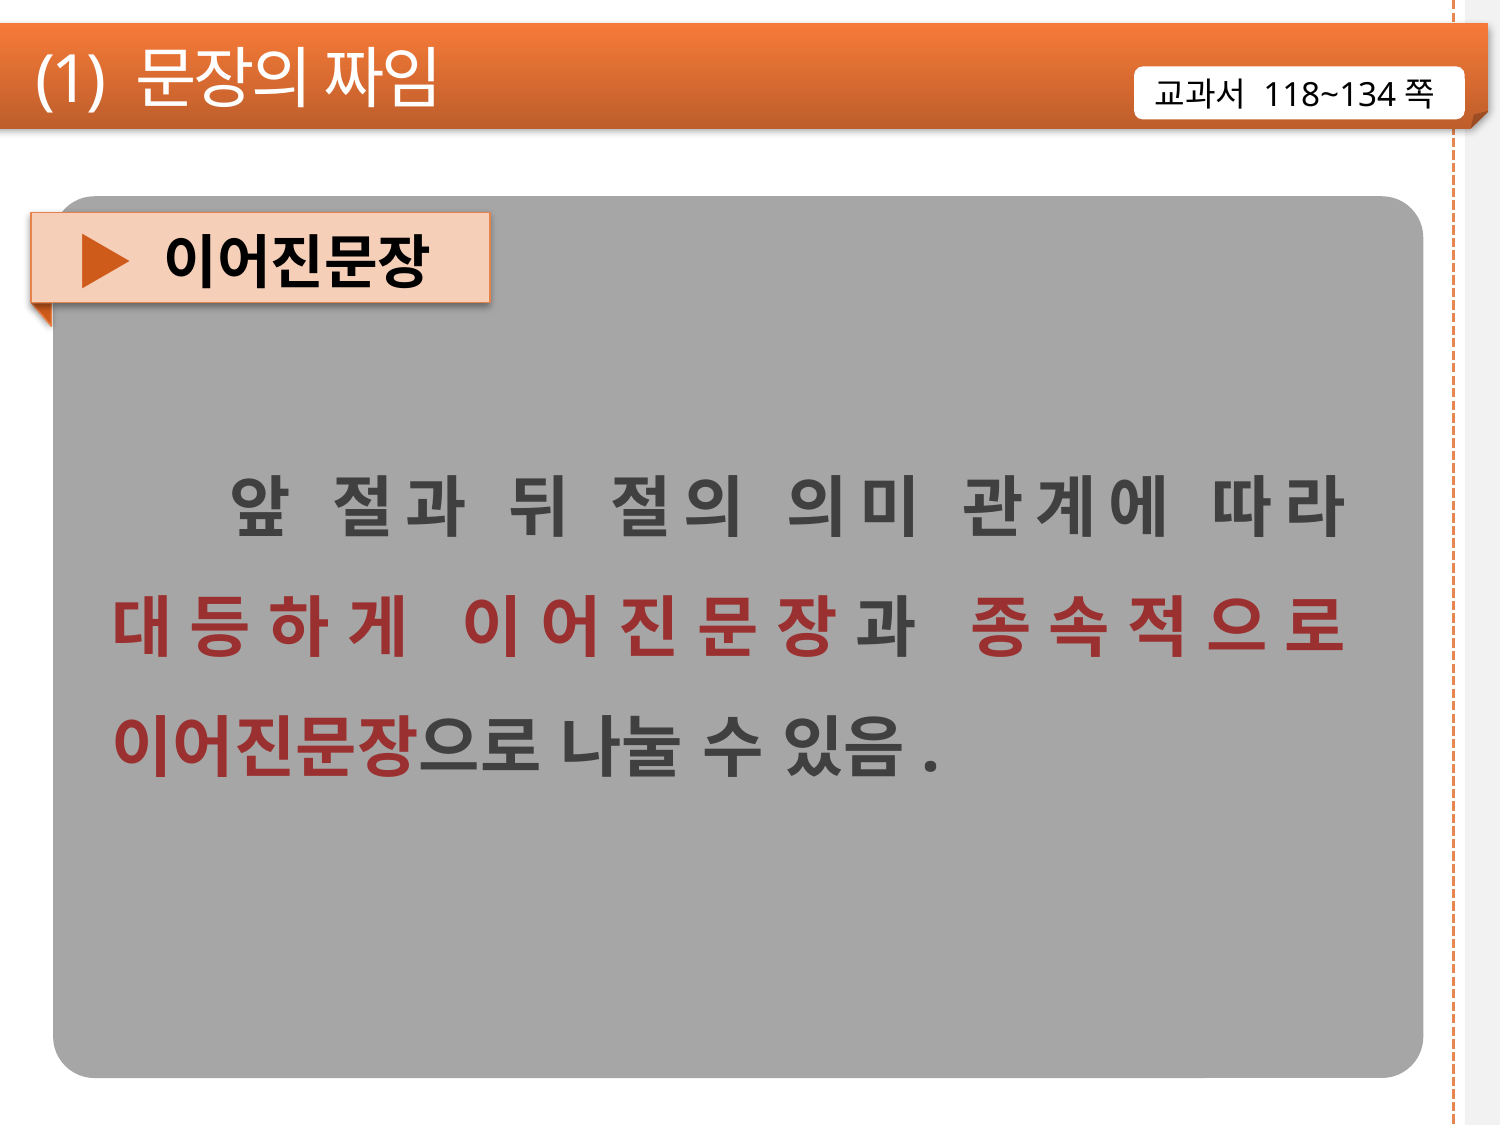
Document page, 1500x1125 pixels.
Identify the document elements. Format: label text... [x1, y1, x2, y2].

text_box (1) 문장의 짜임 [0, 23, 1211, 129]
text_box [30, 212, 491, 327]
text_box [50, 194, 1426, 1081]
text_box 교과서 118~134쪽 [1211, 64, 1467, 122]
list 앞 절과 뒤 절의 의미 관계에 따라 대등하게 이어진문장과 종속적으로 이어진문장으로 나눌 수 있음. [93, 274, 1365, 936]
